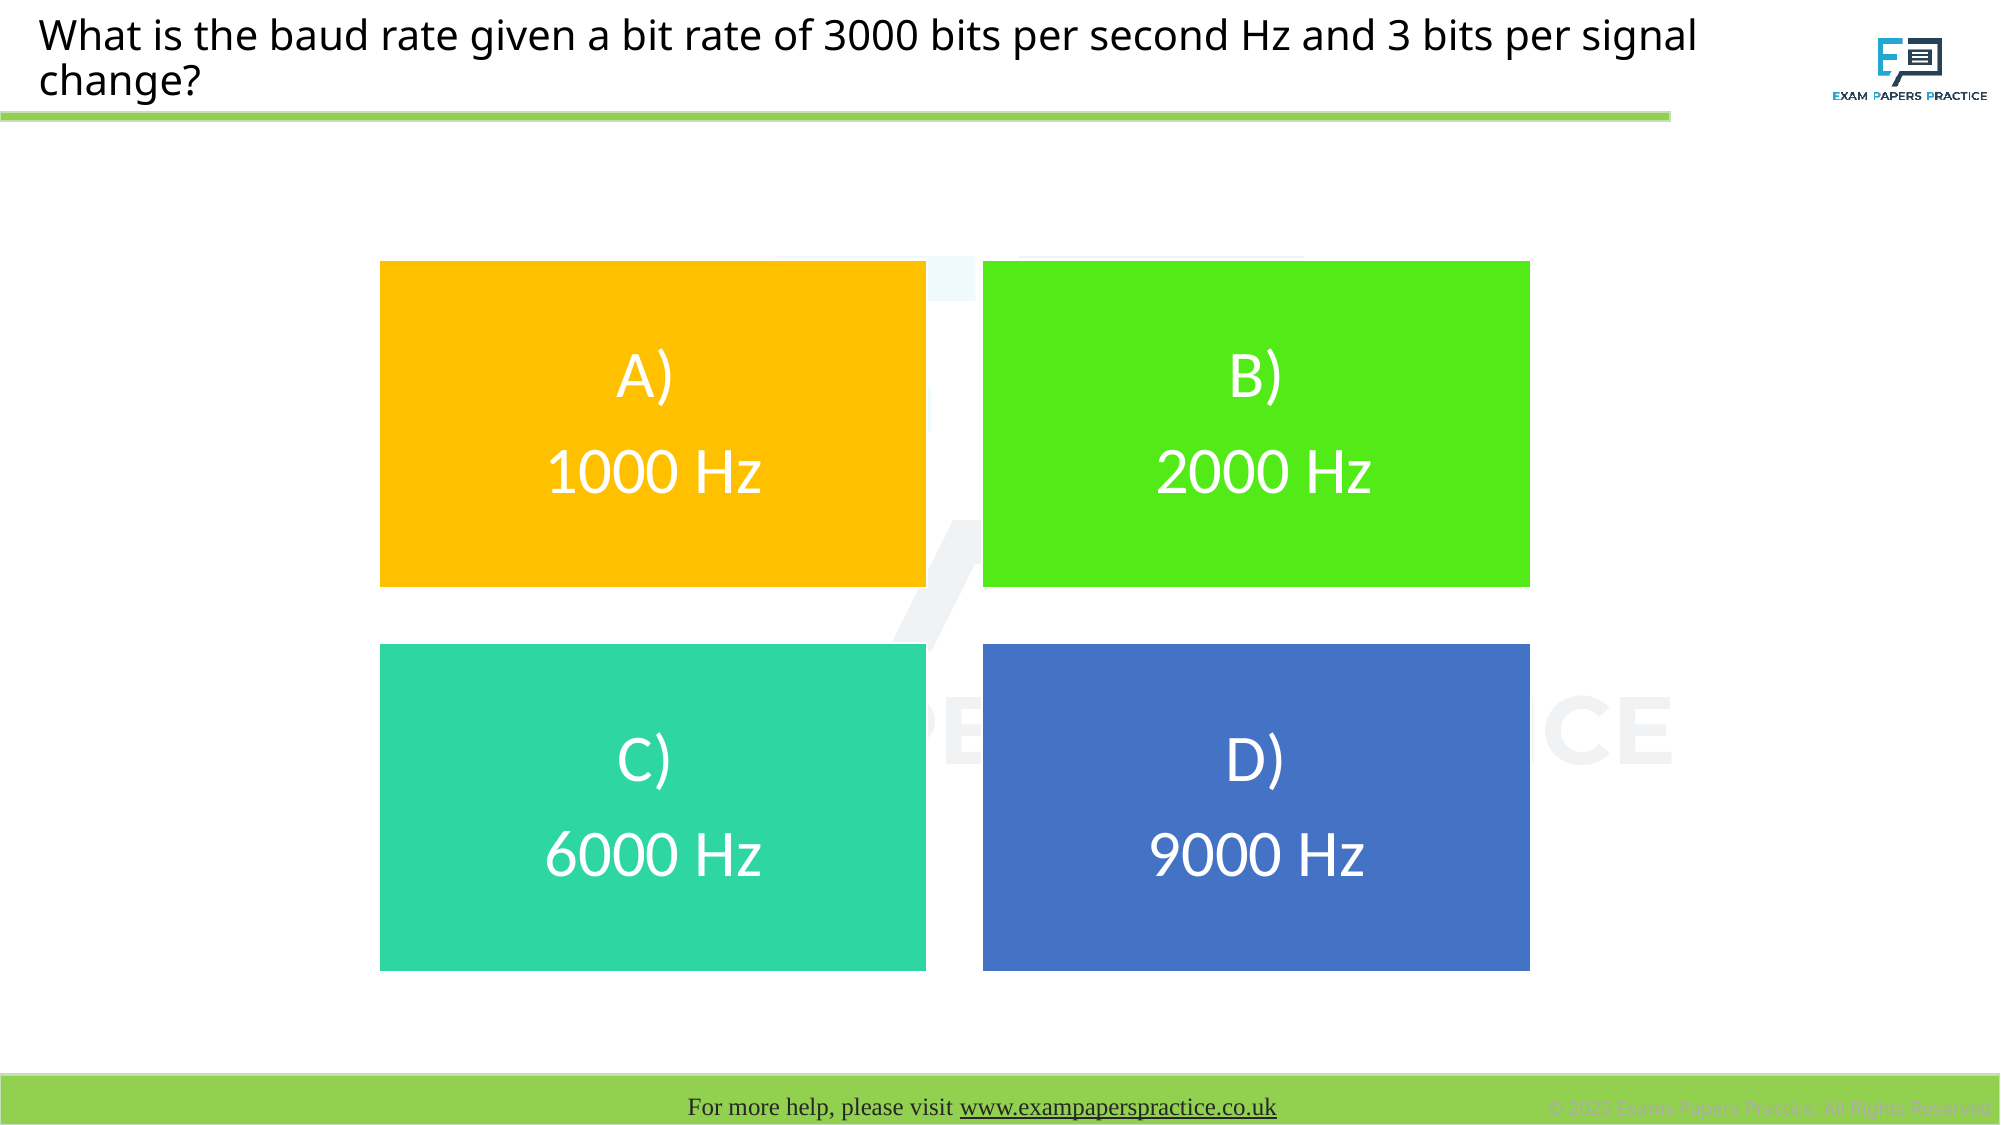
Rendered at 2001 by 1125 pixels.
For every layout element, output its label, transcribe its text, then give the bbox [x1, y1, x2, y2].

title What is the baud rate given a bit rate of 3000 bits per second Hz and 3 bits per signal change? [23, 0, 1887, 169]
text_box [92, 258, 1818, 973]
